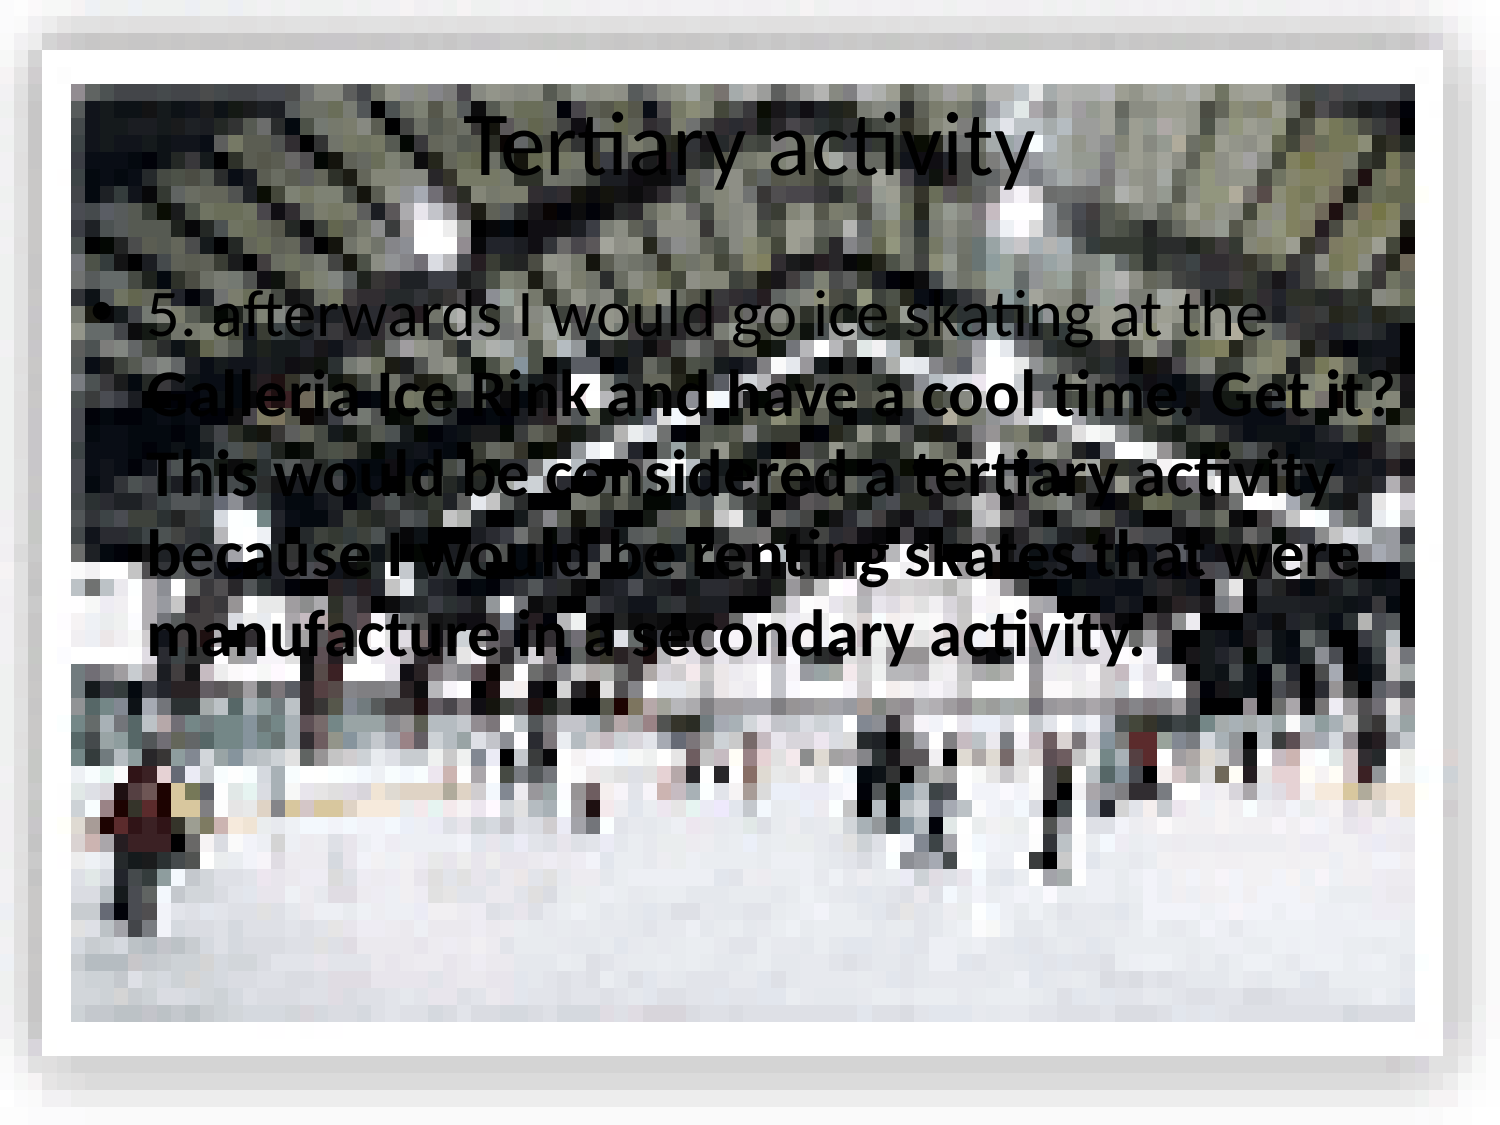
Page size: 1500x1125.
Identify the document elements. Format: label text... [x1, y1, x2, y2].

list 5. afterwards I would go ice skating at the Galleria Ice Rink and have a cool time. Get it? This would be considered a tertiary activity because I would be renting skates that were manufacture in a secondary activity. [75, 262, 1425, 1005]
title Tertiary activity [75, 45, 1425, 233]
picture [0, 0, 1500, 1125]
